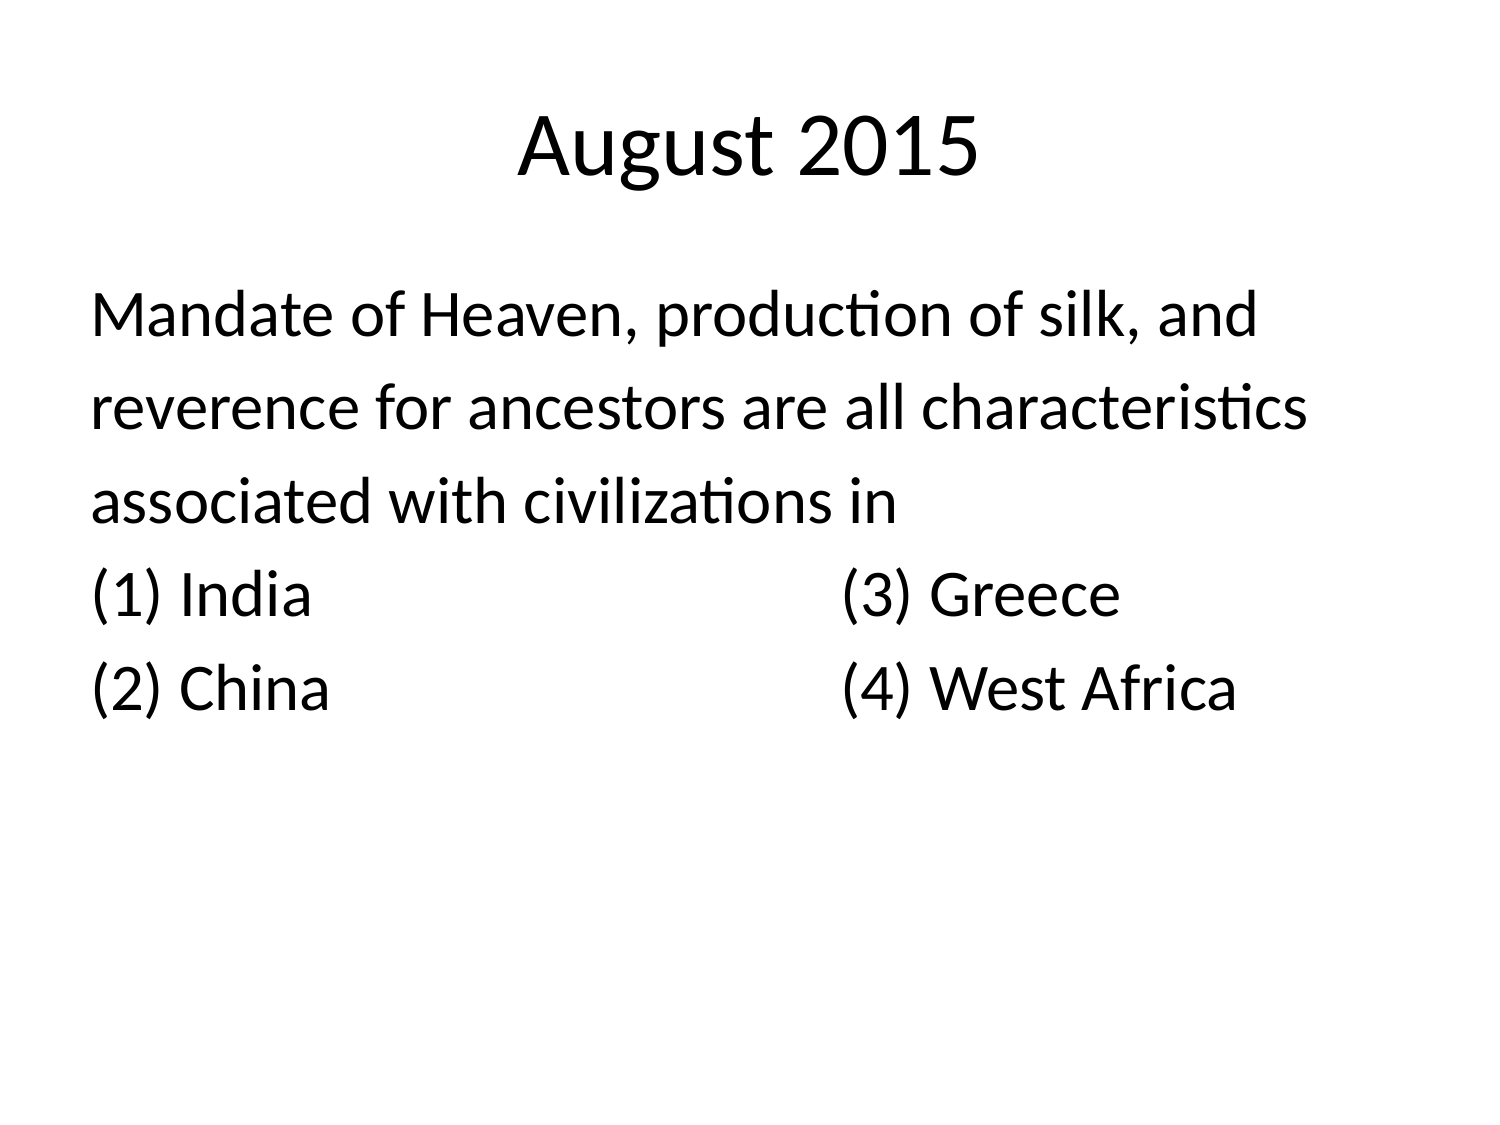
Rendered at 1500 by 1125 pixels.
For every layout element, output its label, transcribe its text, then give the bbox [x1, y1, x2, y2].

list Mandate of Heaven, production of silk, and reverence for ancestors are all characteristics associated with civilizations in (1) India (3) Greece (2) China (4) West Africa [75, 262, 1425, 1005]
title August 2015 [75, 45, 1425, 233]
